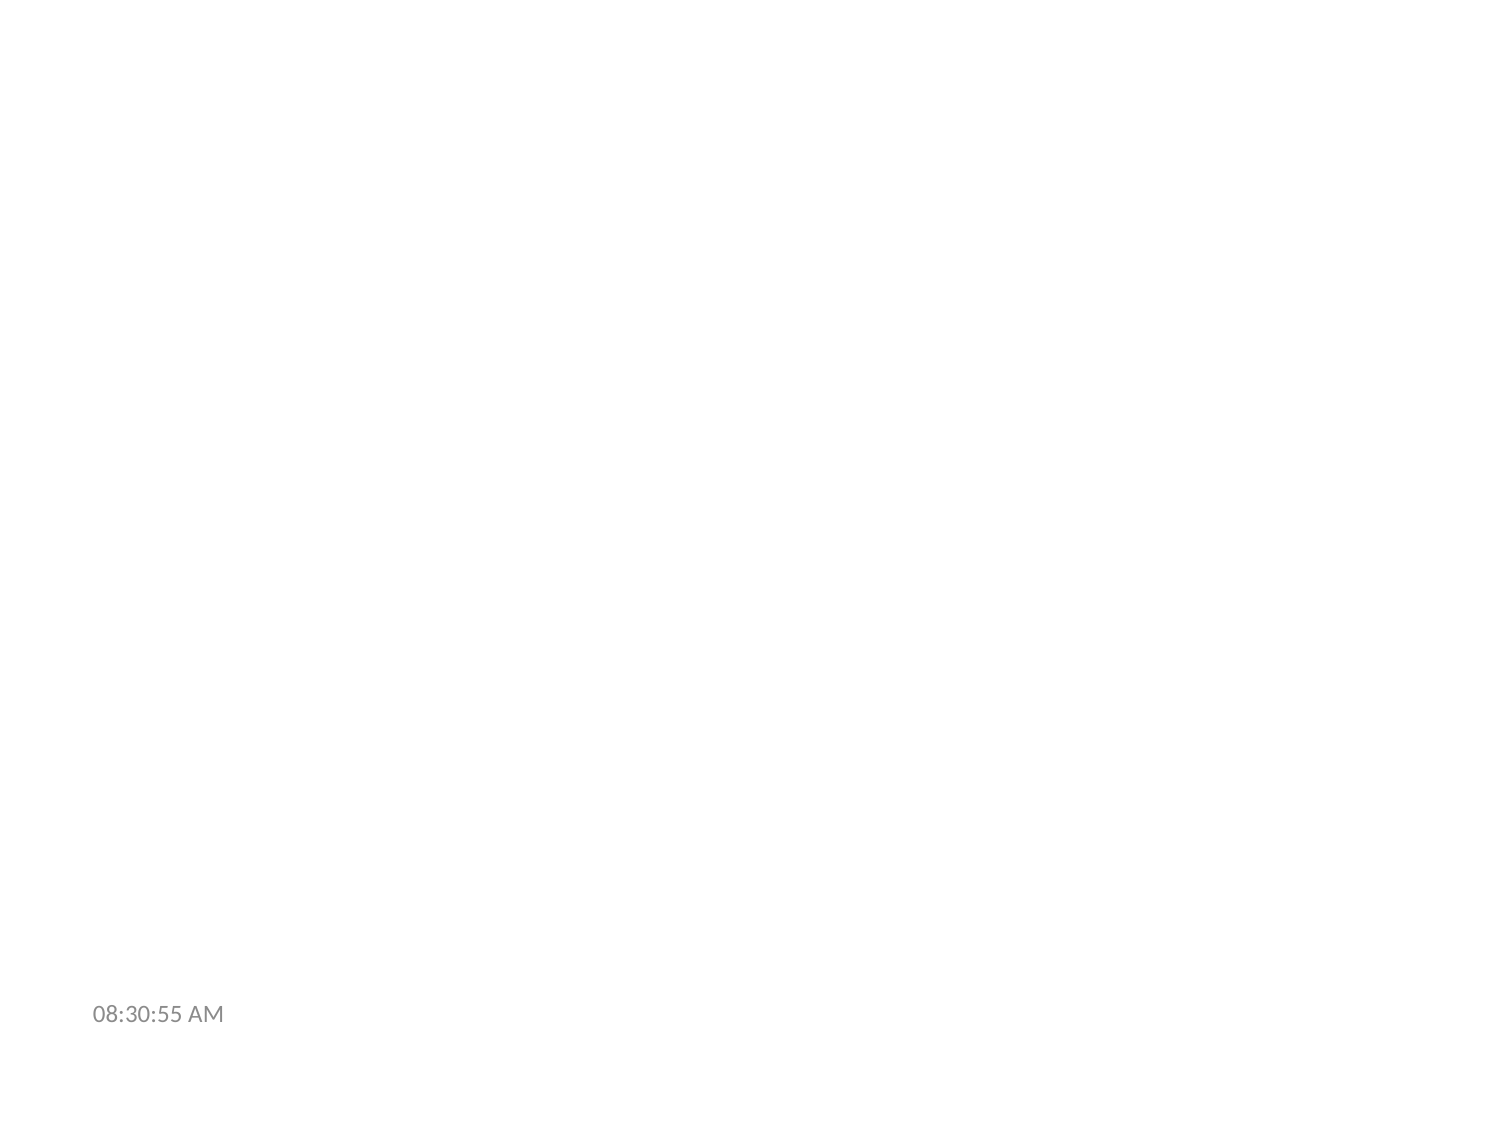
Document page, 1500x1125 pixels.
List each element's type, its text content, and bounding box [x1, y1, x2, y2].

text_box 3:35:09 PM [77, 982, 428, 1043]
